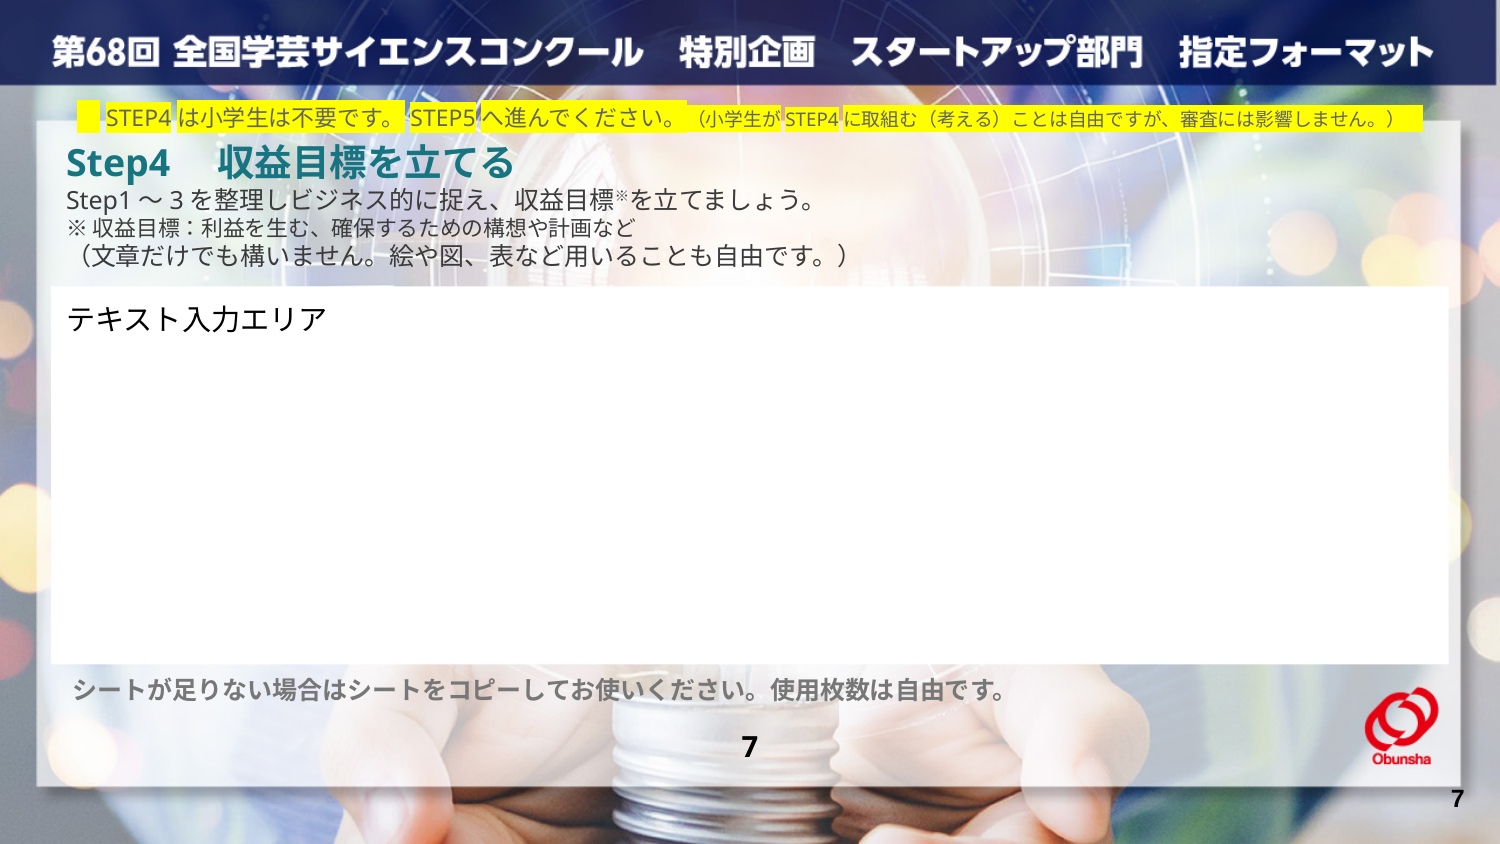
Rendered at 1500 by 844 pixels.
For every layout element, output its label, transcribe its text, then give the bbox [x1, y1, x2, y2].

text_box STEP4は小学生は不要です。STEP5へ進んでください。（小学生がSTEP4に取組む（考える）ことは自由ですが、審査には影響しません。） [25, 88, 1476, 130]
text_box テキスト入力エリア [51, 286, 1449, 665]
slide_number 7 [1389, 764, 1480, 830]
text_box Step4 収益目標を立てる Step1～3を整理しビジネス的に捉え、収益目標※を立てましょう。 ※収益目標：利益を生む、確保するための構想や計画など （文章だけでも構いません。絵や図、表など用いることも自由です。） [51, 124, 1437, 287]
text_box シートが足りない場合はシートをコピーしてお使いください。使用枚数は自由です。 [57, 659, 1158, 697]
picture [0, 0, 1500, 844]
